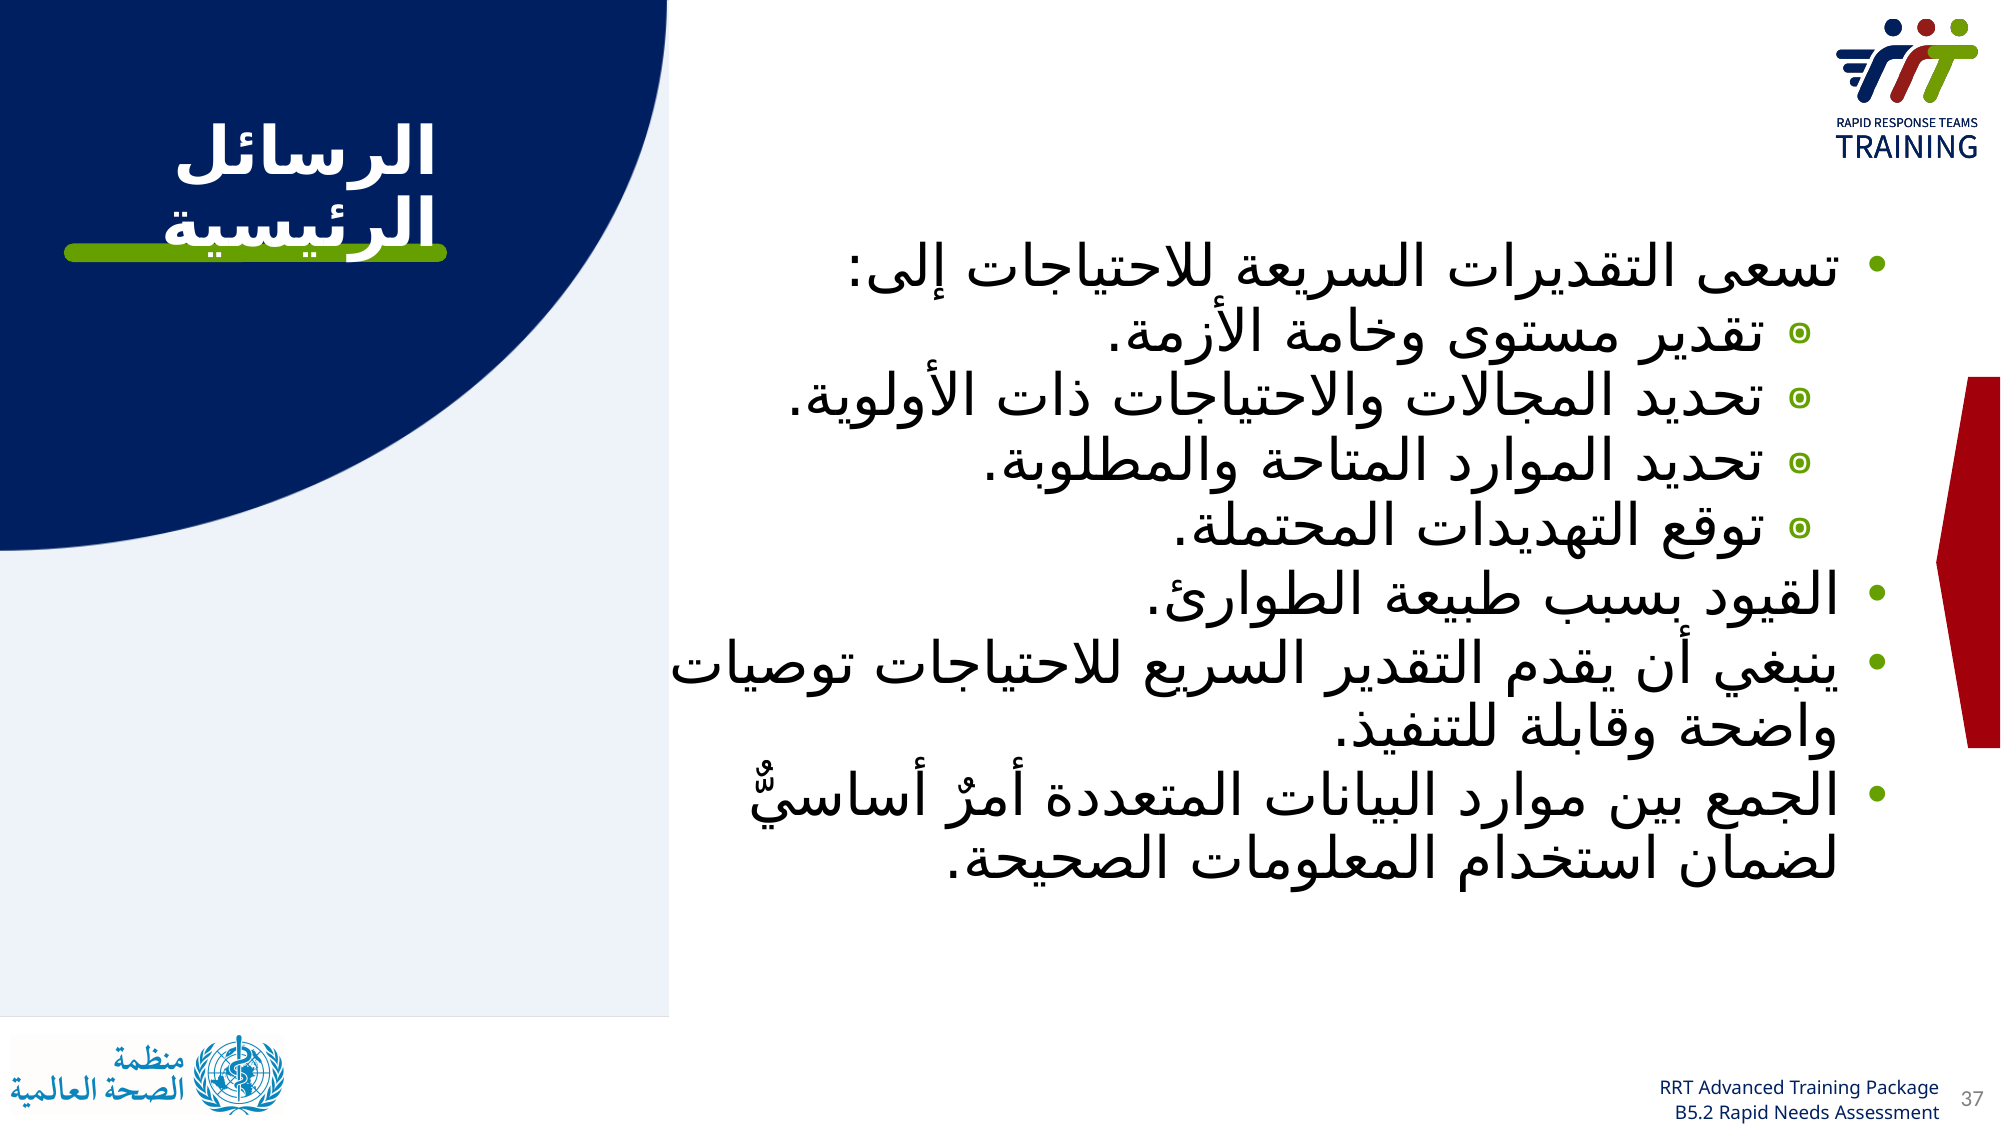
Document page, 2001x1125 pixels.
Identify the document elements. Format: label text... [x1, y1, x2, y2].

list تسعى التقديرات السريعة للاحتياجات إلى: تقدير مستوى وخامة الأزمة. تحديد المجالات والاحتياجات ذات الأولوية. تحديد الموارد المتاحة والمطلوبة. توقع التهديدات المحتملة. القيود بسبب طبيعة الطوارئ. ينبغي أن يقدم التقدير السريع للاحتياجات توصيات واضحة وقابلة للتنفيذ. الجمع بين موارد البيانات المتعددة أمرٌ أساسيٌّ لضمان استخدام المعلومات الصحيحة. [659, 227, 1896, 914]
picture [0, 0, 669, 1018]
picture [1835, 19, 1978, 167]
picture [11, 1035, 284, 1115]
text_box الرسائل الرئيسية [57, 110, 454, 230]
picture [241, 1050, 247, 1059]
